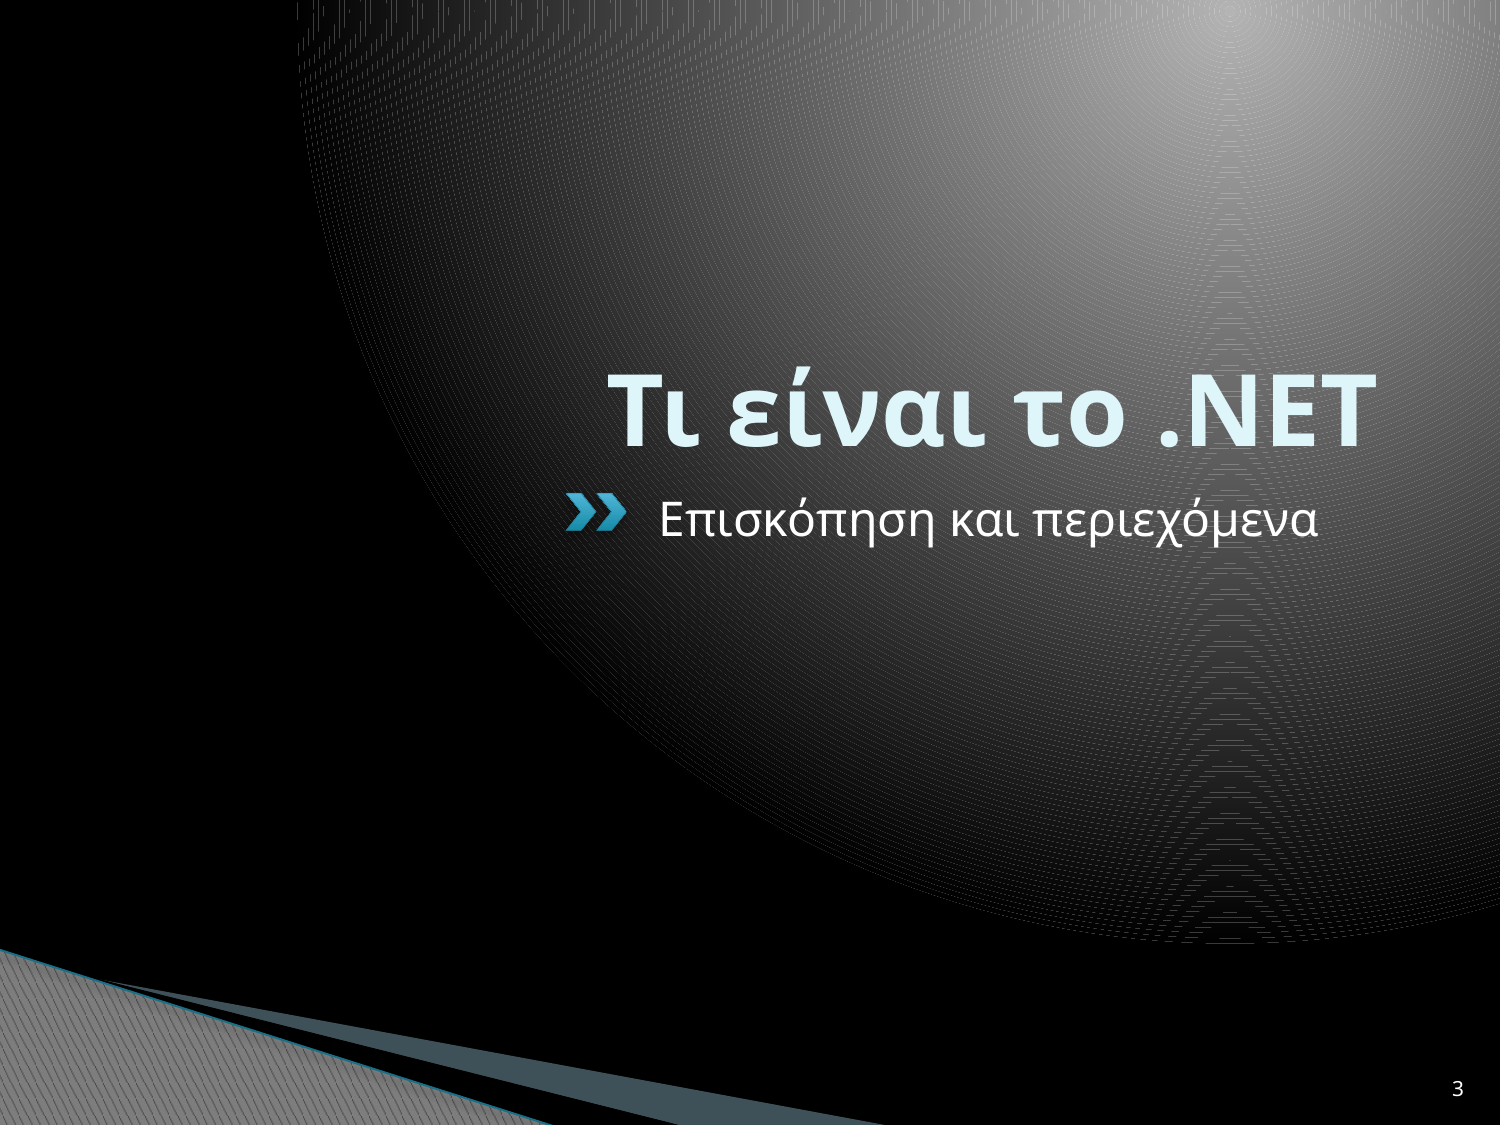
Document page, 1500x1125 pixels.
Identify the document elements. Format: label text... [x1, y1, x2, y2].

picture [0, 952, 543, 1125]
slide_number 3 [1418, 1051, 1479, 1112]
title Τι είναι το .NET [118, 173, 1394, 474]
list Επισκόπηση και περιεχόμενα [643, 480, 1394, 720]
